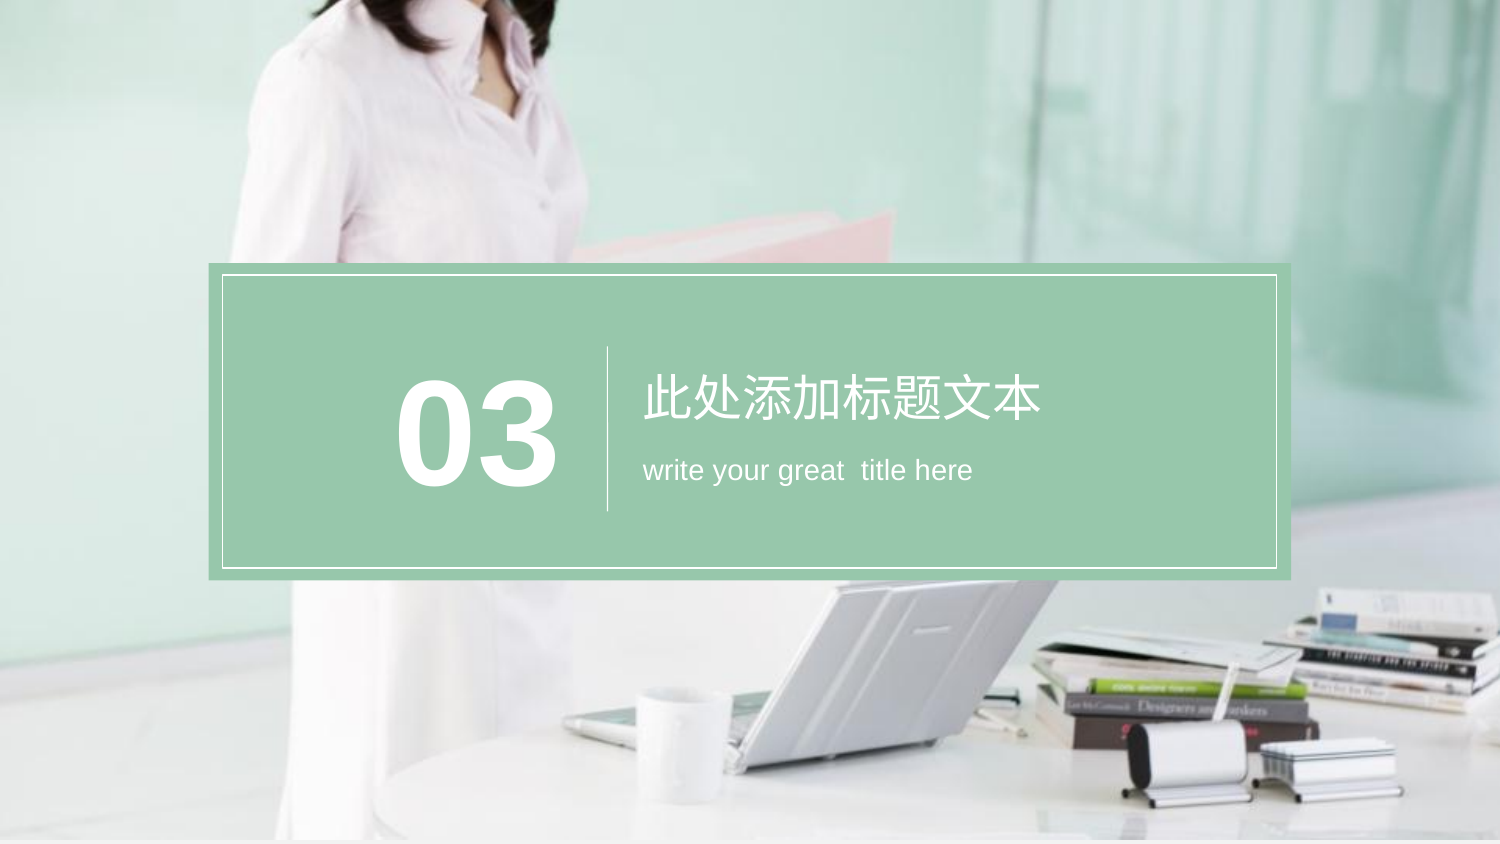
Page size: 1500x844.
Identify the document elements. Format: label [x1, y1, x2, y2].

text_box [208, 262, 1292, 581]
picture [0, 0, 1500, 841]
